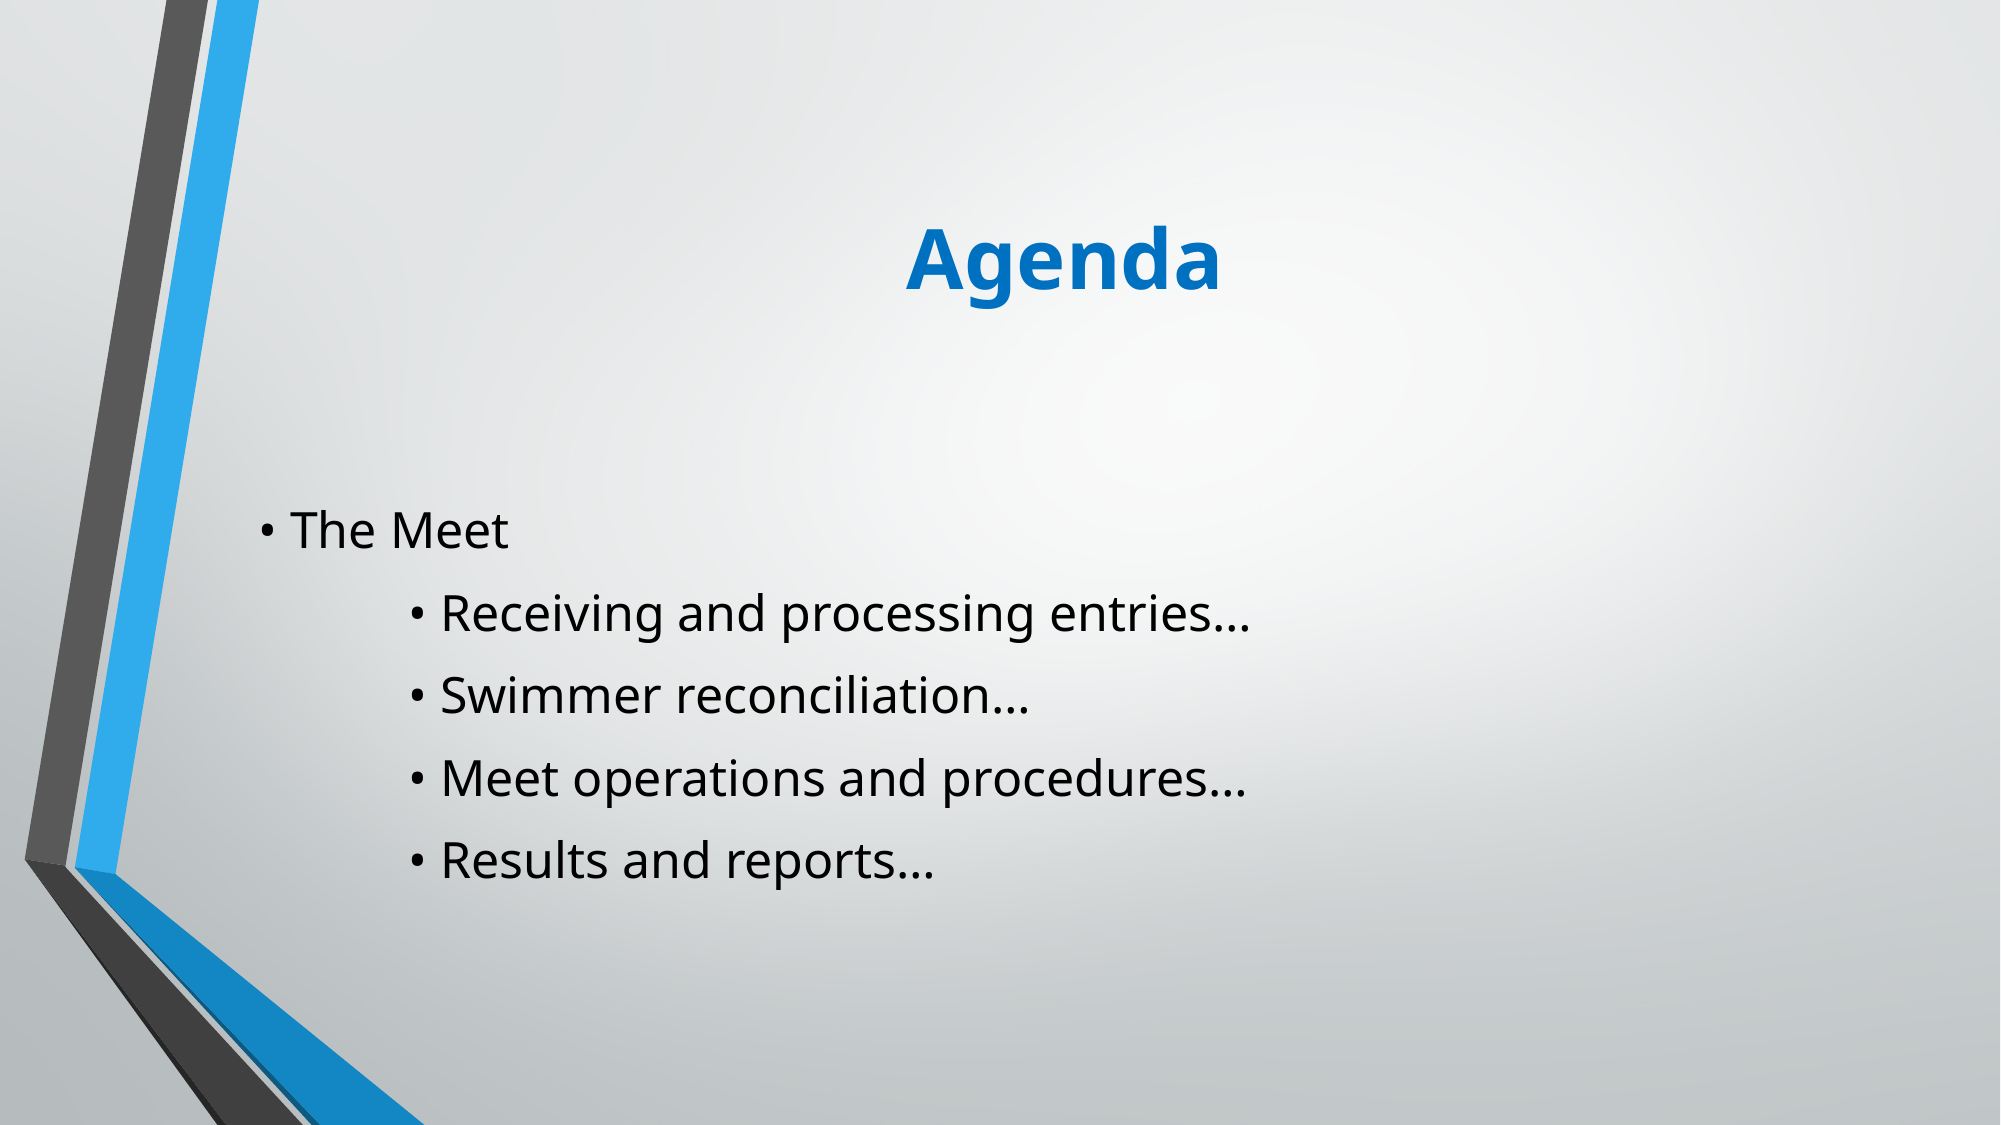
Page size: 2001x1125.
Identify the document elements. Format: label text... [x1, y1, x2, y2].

list • The Meet • Receiving and processing entries… • Swimmer reconciliation… • Meet operations and procedures… • Results and reports… [243, 437, 1887, 950]
title Agenda [243, 112, 1887, 400]
